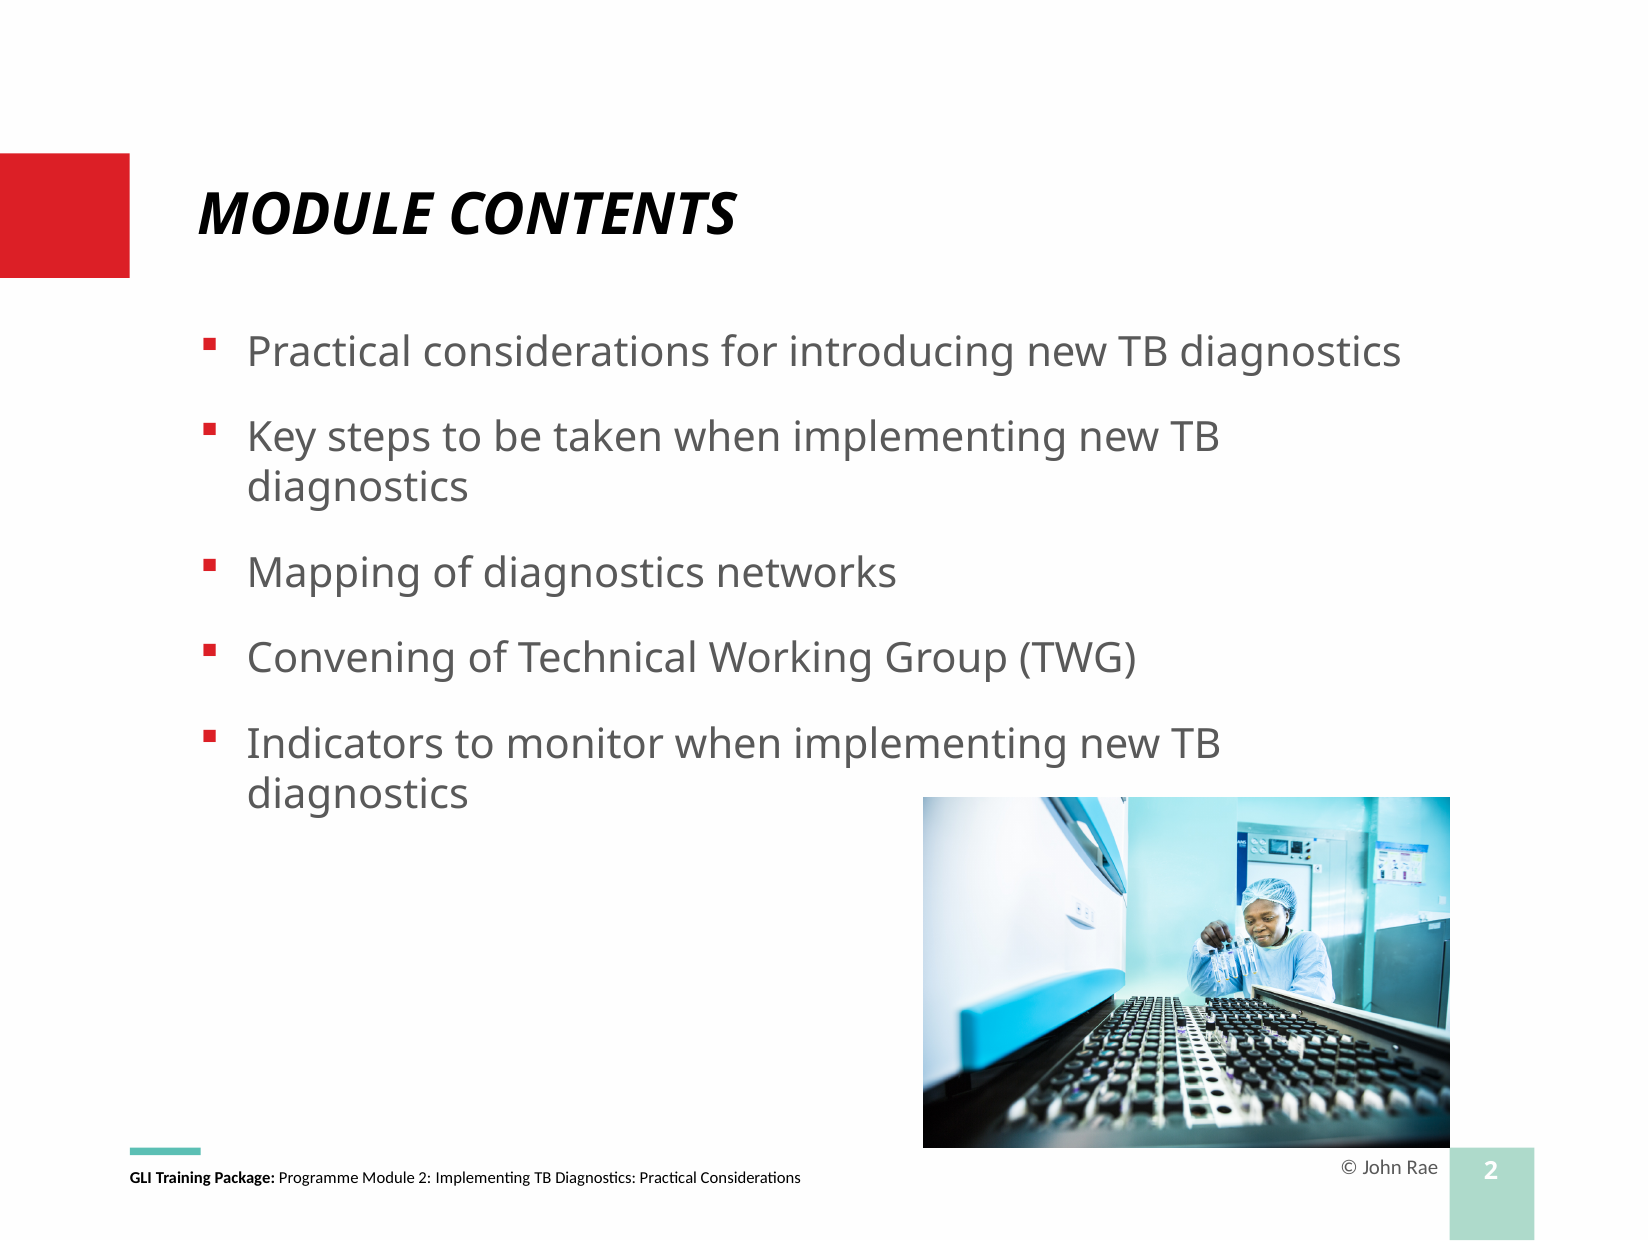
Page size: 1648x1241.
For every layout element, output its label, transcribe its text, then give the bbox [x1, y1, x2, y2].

title MODULE CONTENTS [197, 153, 1450, 278]
picture [923, 797, 1450, 1148]
text_box © John Rae [906, 1145, 1458, 1186]
list Practical considerations for introducing new TB diagnostics Key steps to be taken when implementing new TB diagnostics Mapping of diagnostics networks Convening of Technical Working Group (TWG) Indicators to monitor when implementing new TB diagnostics [200, 324, 1450, 1064]
